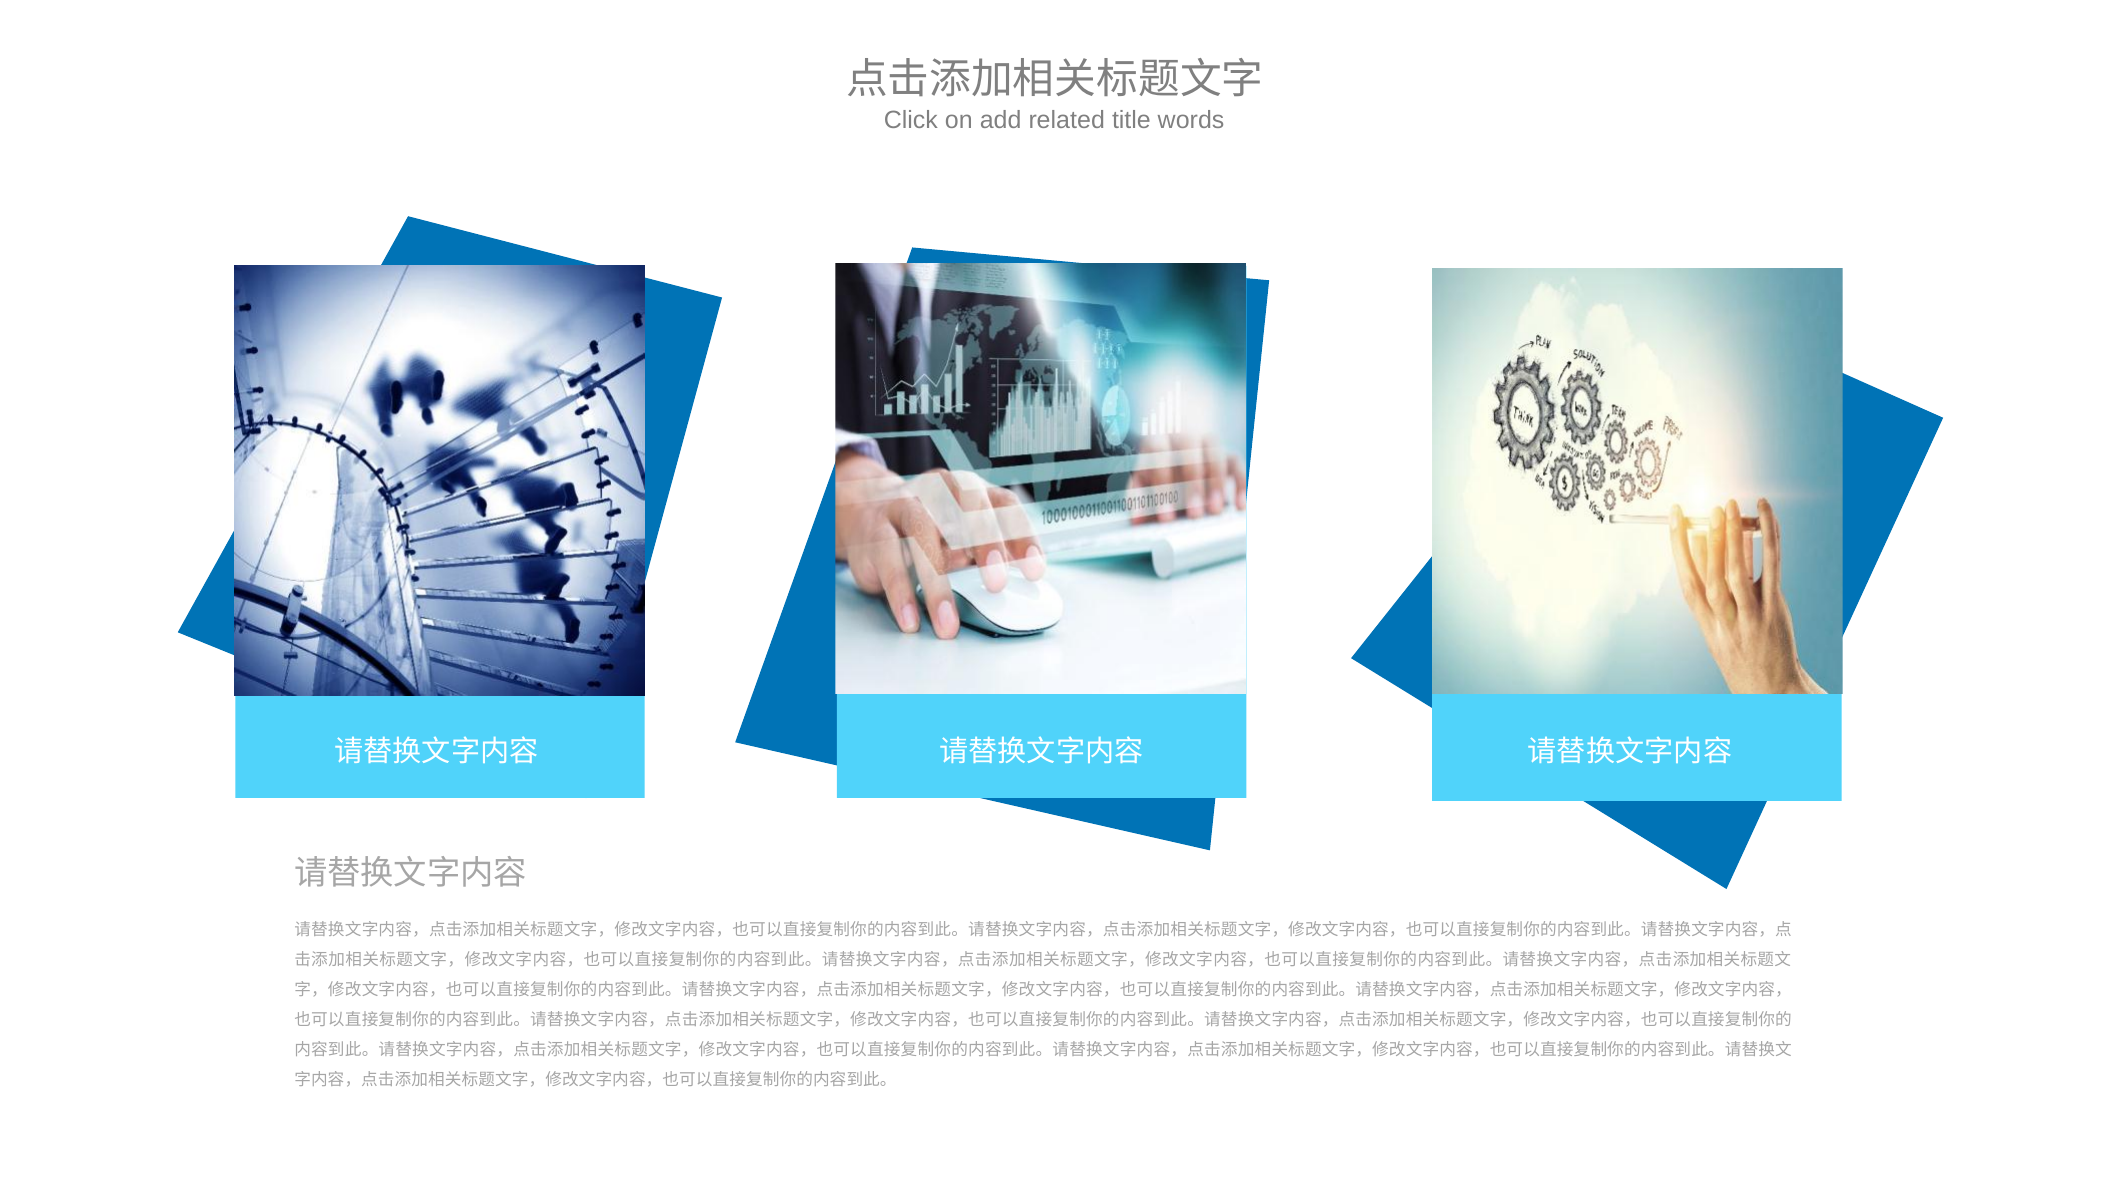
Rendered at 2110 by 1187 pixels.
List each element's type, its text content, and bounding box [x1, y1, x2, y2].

text_box 请替换文字内容 [319, 707, 554, 775]
text_box [233, 265, 646, 697]
text_box [1583, 801, 1767, 823]
text_box [1431, 268, 1844, 694]
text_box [279, 823, 1809, 1099]
text_box [834, 262, 1247, 694]
text_box 请替换文字内容 [924, 707, 1159, 775]
text_box [907, 247, 1071, 262]
text_box 请替换文字内容 [1512, 707, 1748, 775]
text_box Click on add related title words [864, 95, 1246, 158]
text_box [735, 466, 836, 766]
text_box [235, 697, 645, 798]
text_box [1247, 278, 1270, 494]
text_box 点击添加相关标题文字 [803, 44, 1307, 107]
text_box [1432, 694, 1842, 801]
text_box [177, 532, 233, 655]
text_box [980, 798, 1216, 823]
text_box [1844, 373, 1944, 634]
text_box [646, 277, 723, 578]
text_box [381, 216, 597, 265]
text_box [836, 694, 1247, 798]
text_box [1351, 557, 1432, 708]
